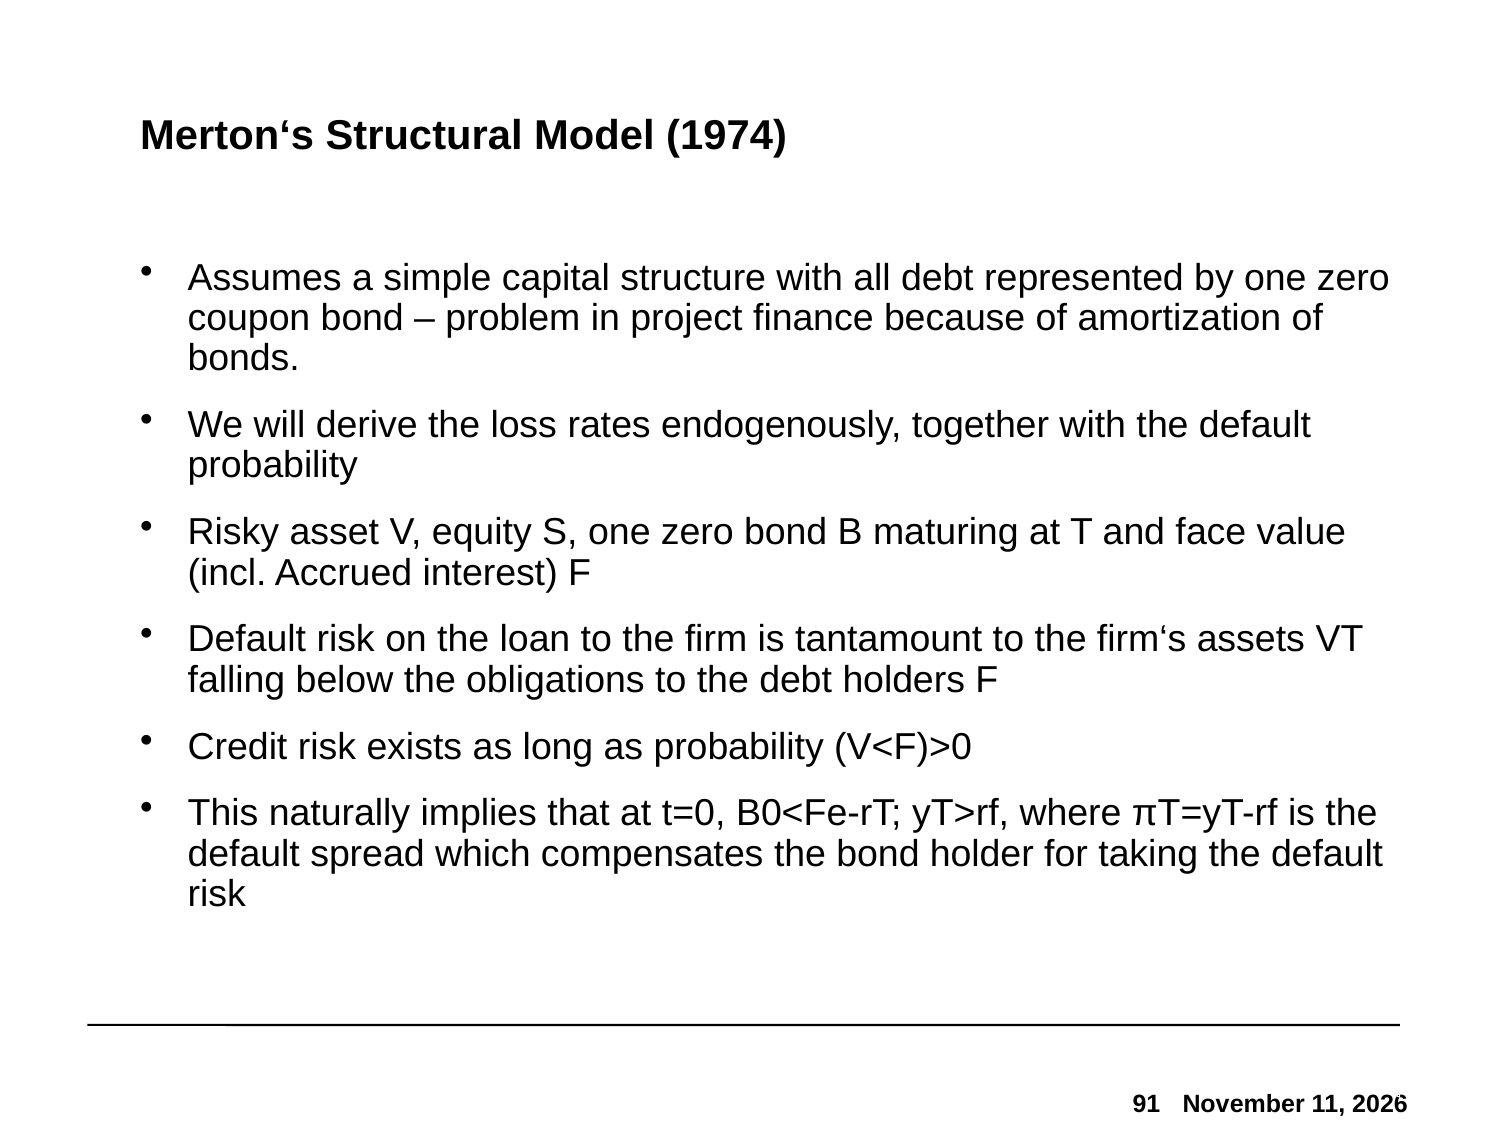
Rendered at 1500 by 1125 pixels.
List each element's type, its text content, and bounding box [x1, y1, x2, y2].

title Merton‘s Structural Model (1974) [124, 99, 1401, 226]
list Assumes a simple capital structure with all debt represented by one zero coupon bond – problem in project finance because of amortization of bonds. We will derive the loss rates endogenously, together with the default probability Risky asset V, equity S, one zero bond B maturing at T and face value (incl. Accrued interest) F Default risk on the loan to the firm is tantamount to the firm‘s assets VT falling below the obligations to the debt holders F Credit risk exists as long as probability (V<F)>0 This naturally implies that at t=0, B0<Fe-rT; yT>rf, where πT=yT-rf is the default spread which compensates the bond holder for taking the default risk [124, 249, 1426, 1013]
